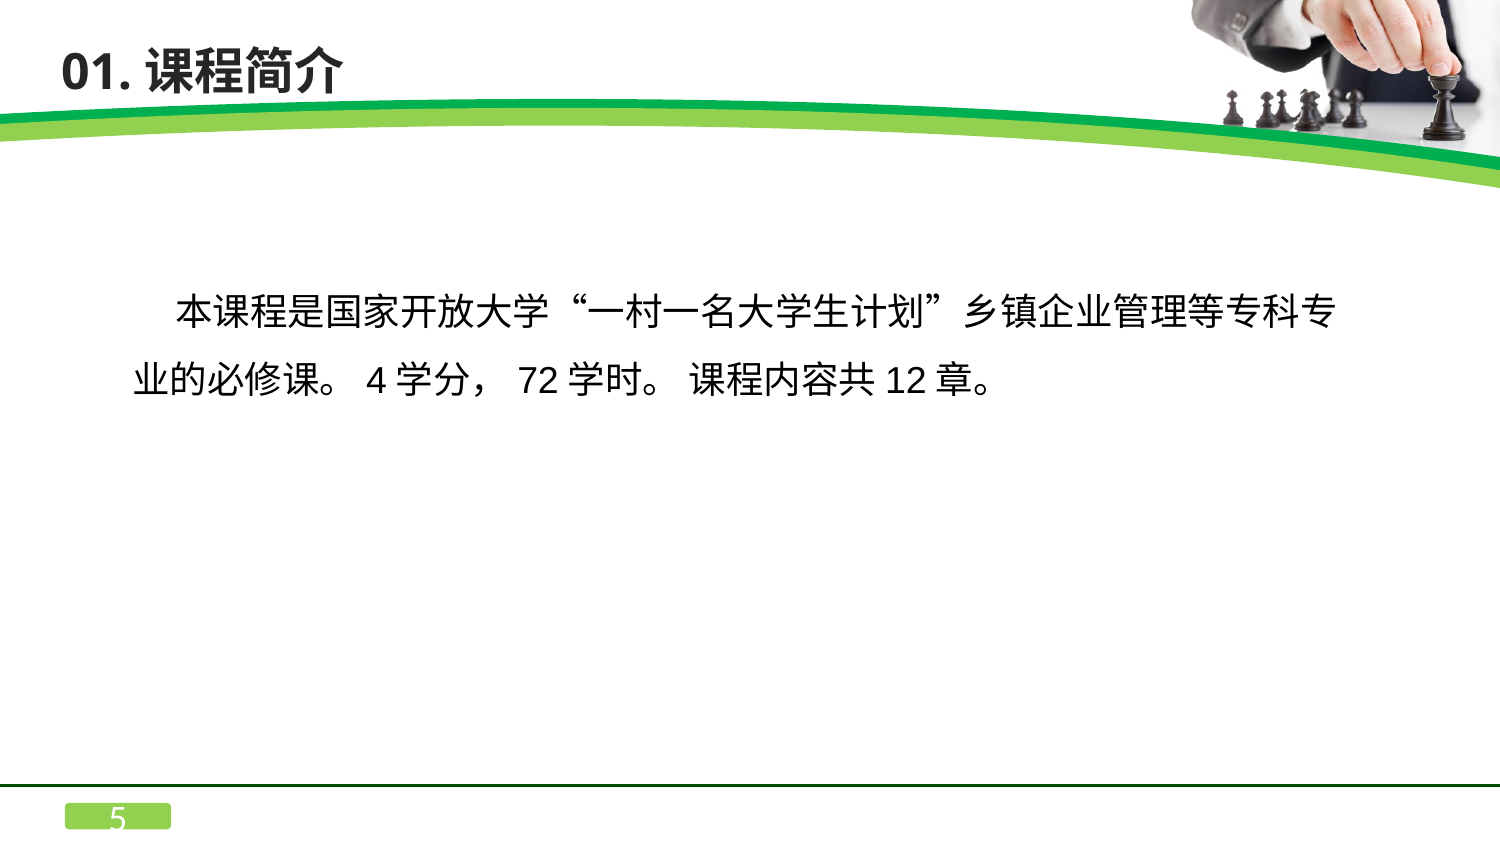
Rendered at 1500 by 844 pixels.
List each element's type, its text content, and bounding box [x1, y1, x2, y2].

picture [1187, 151, 1245, 157]
picture [1187, 0, 1500, 156]
text_box 本课程是国家开放大学“一村一名大学生计划”乡镇企业管理等专科专业的必修课。4学分，72学时。 课程内容共12章。 [117, 258, 1376, 529]
text_box 01.课程简介 [46, 32, 523, 108]
